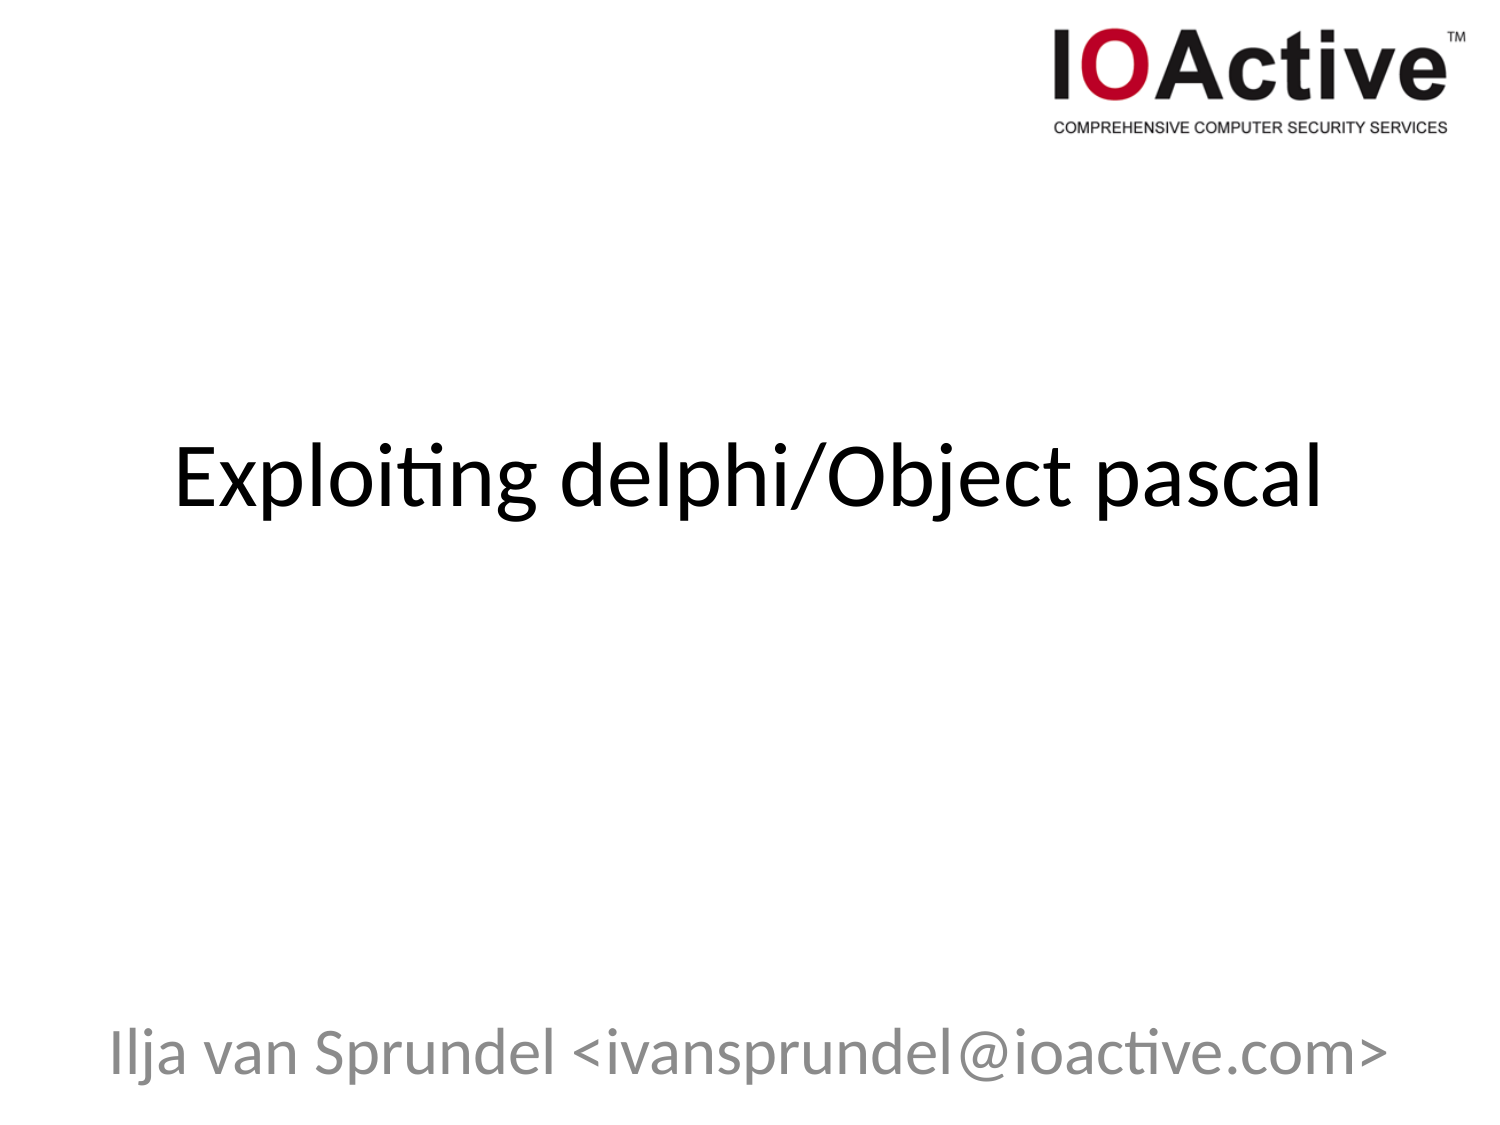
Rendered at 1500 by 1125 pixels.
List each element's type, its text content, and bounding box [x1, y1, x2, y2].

subtitle Ilja van Sprundel <ivansprundel@ioactive.com> [87, 999, 1413, 1100]
picture [1049, 24, 1471, 140]
title Exploiting delphi/Object pascal [112, 349, 1388, 591]
